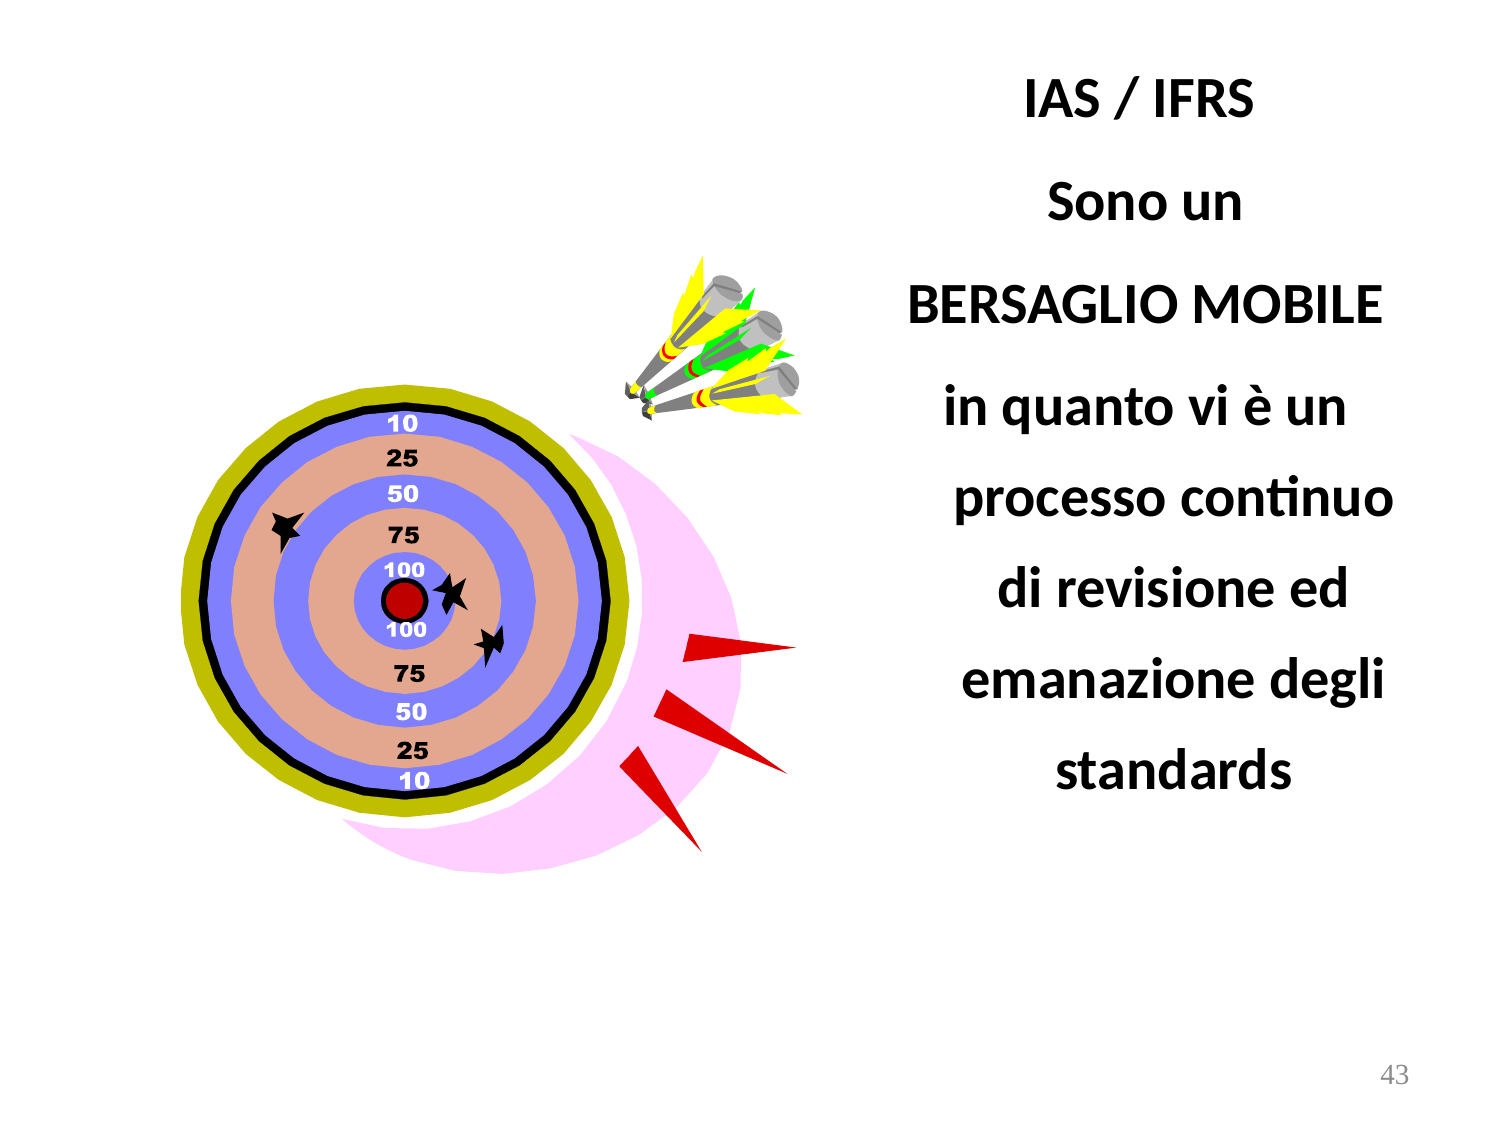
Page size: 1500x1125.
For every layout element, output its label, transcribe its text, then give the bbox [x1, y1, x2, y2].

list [180, 373, 807, 900]
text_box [624, 255, 803, 421]
list IAS / IFRS Sono un BERSAGLIO MOBILE in quanto vi è un processo continuo di revisione ed emanazione degli standards [879, 31, 1412, 988]
slide_number 43 [1074, 1042, 1425, 1103]
